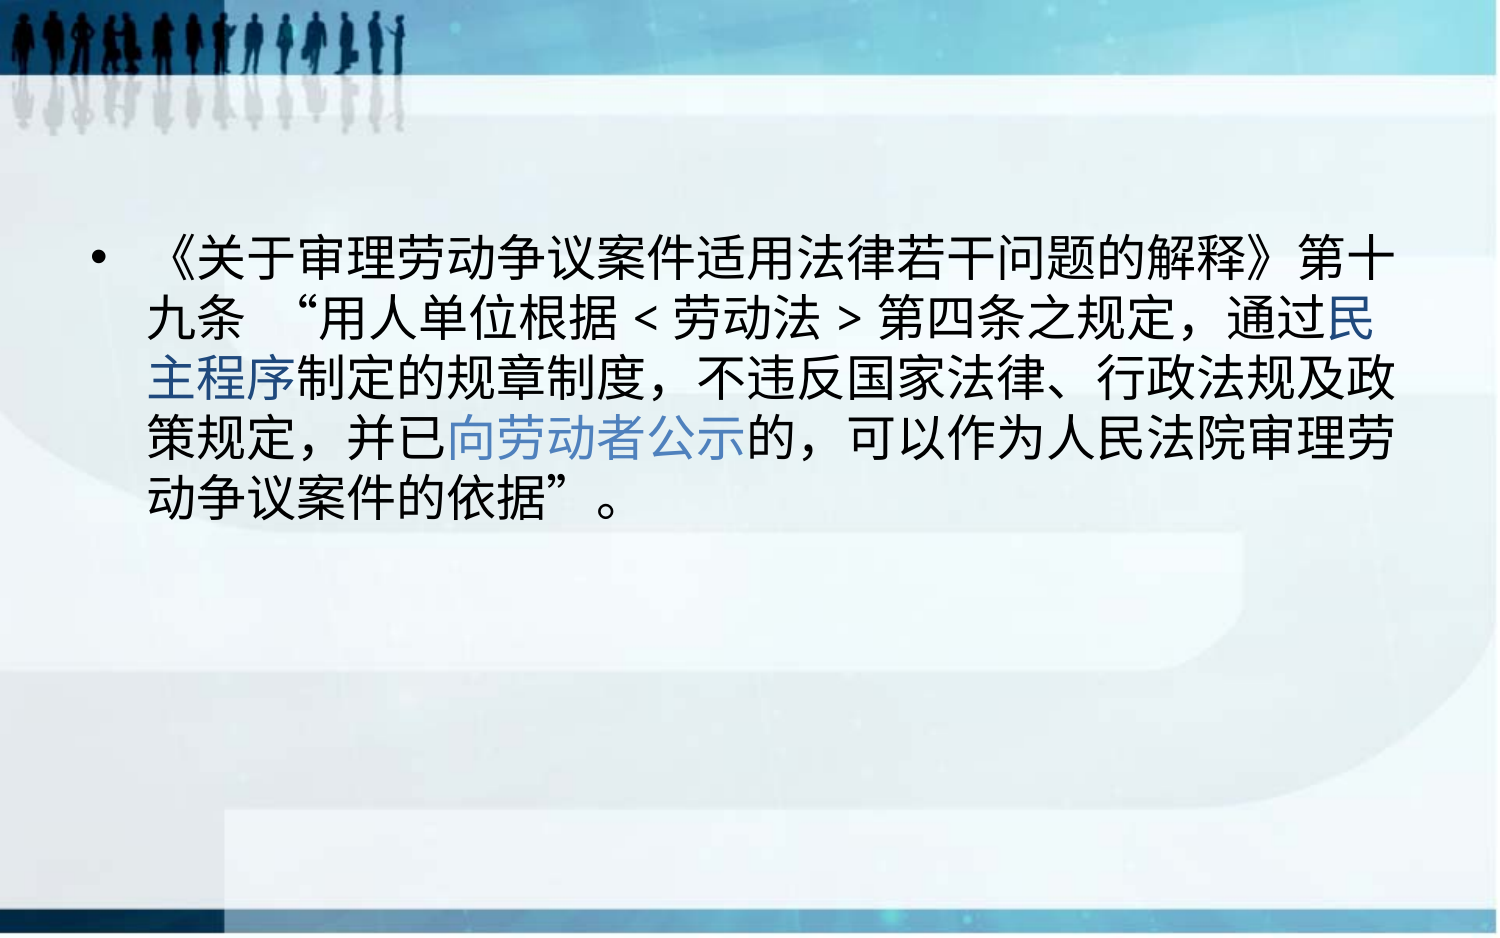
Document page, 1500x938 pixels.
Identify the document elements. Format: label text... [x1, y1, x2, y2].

list 《关于审理劳动争议案件适用法律若干问题的解释》第十九条 “用人单位根据<劳动法>第四条之规定，通过民主程序制定的规章制度，不违反国家法律、行政法规及政策规定，并已向劳动者公示的，可以作为人民法院审理劳动争议案件的依据”。 [74, 218, 1426, 838]
picture [0, 0, 1500, 938]
